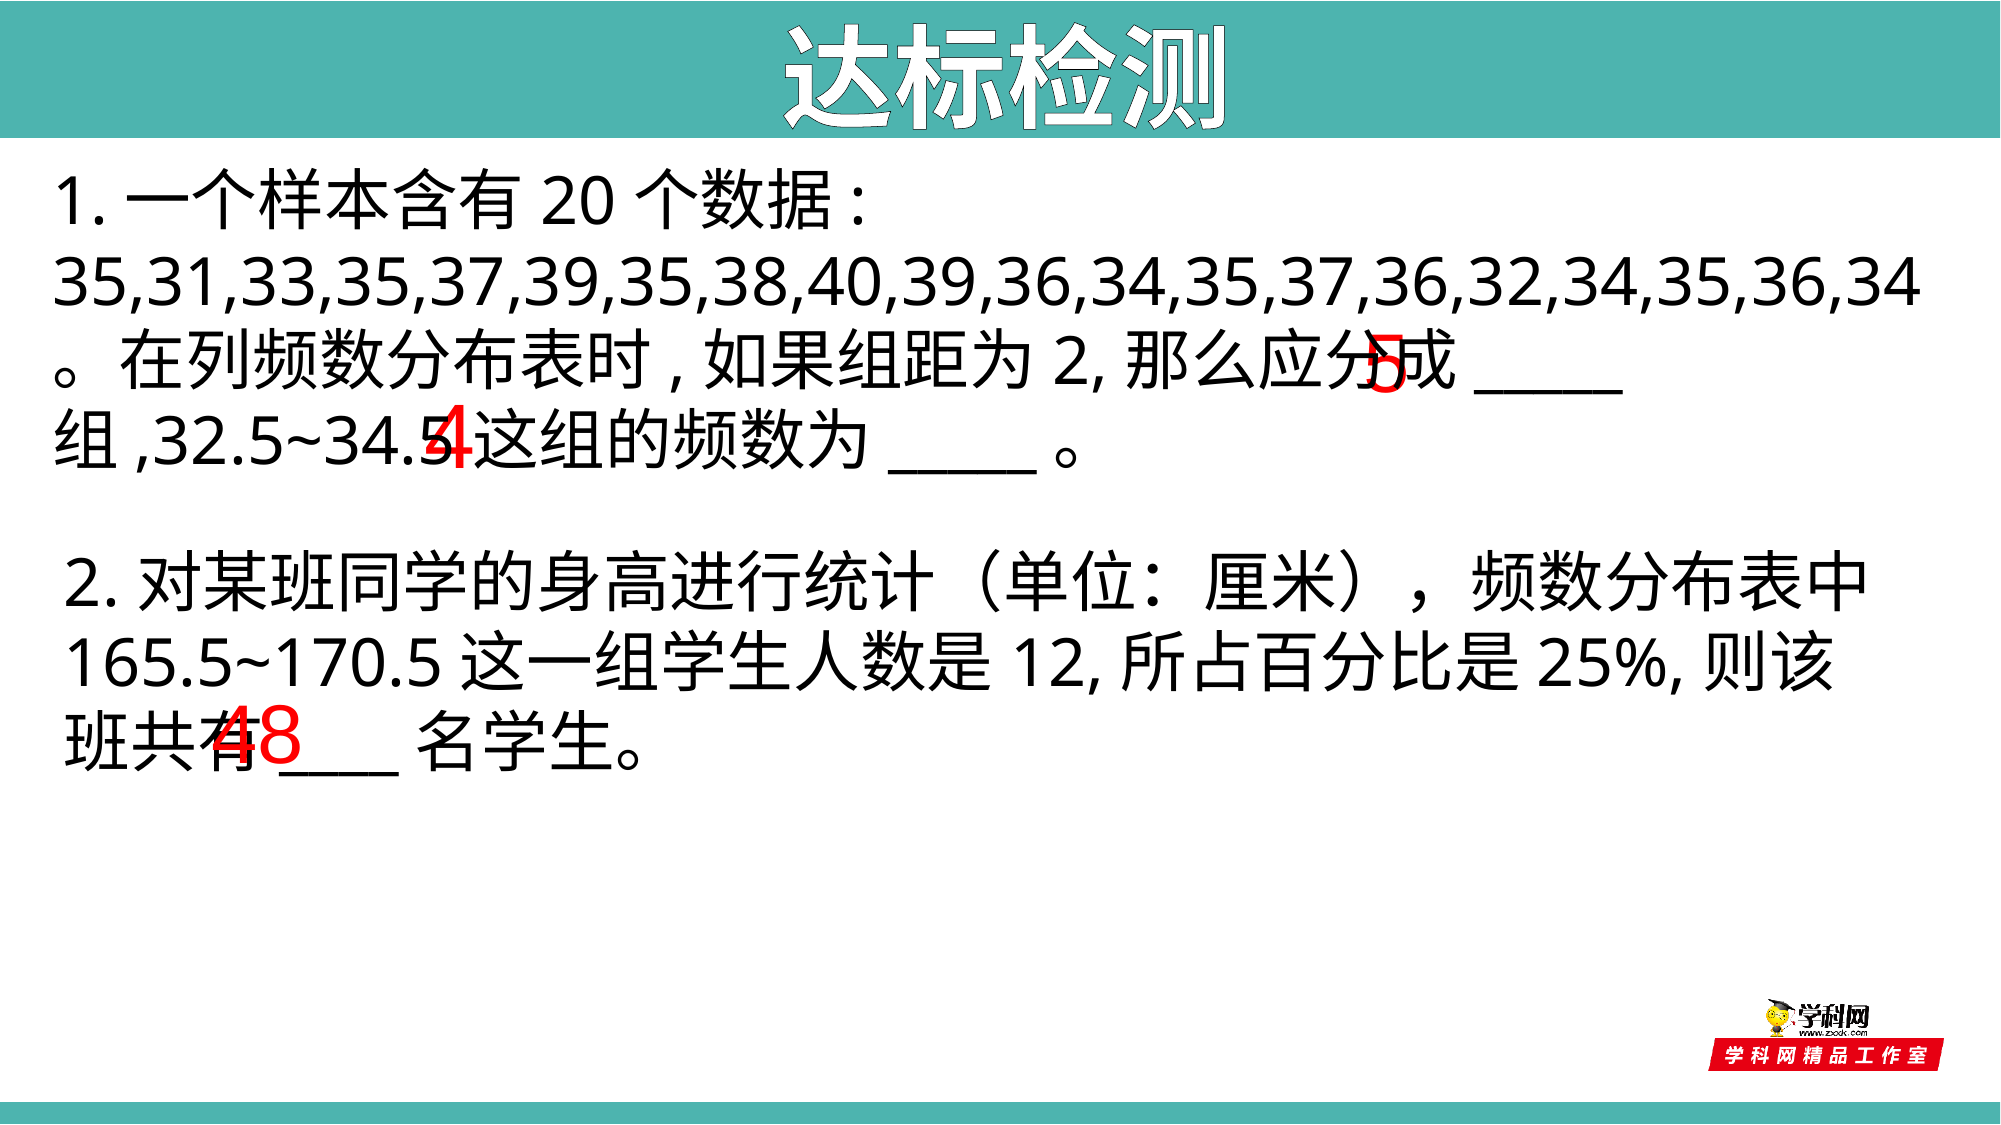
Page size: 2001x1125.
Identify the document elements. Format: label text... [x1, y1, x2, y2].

text_box 48 [196, 672, 516, 788]
text_box 2.对某班同学的身高进行统计（单位：厘米），频数分布表中165.5~170.5这一组学生人数是12,所占百分比是25%,则该班共有____名学生。 [49, 532, 1898, 787]
text_box 达标检测 [765, 0, 1247, 150]
text_box 1.一个样本含有20个数据: 35,31,33,35,37,39,35,38,40,39,36,34,35,37,36,32,34,35,36,34。在列频数分布表时,如果组距为2,那么应分成_____组,32.5~34.5这组的频数为_____。 [37, 150, 1963, 566]
picture [0, 1, 2001, 1124]
